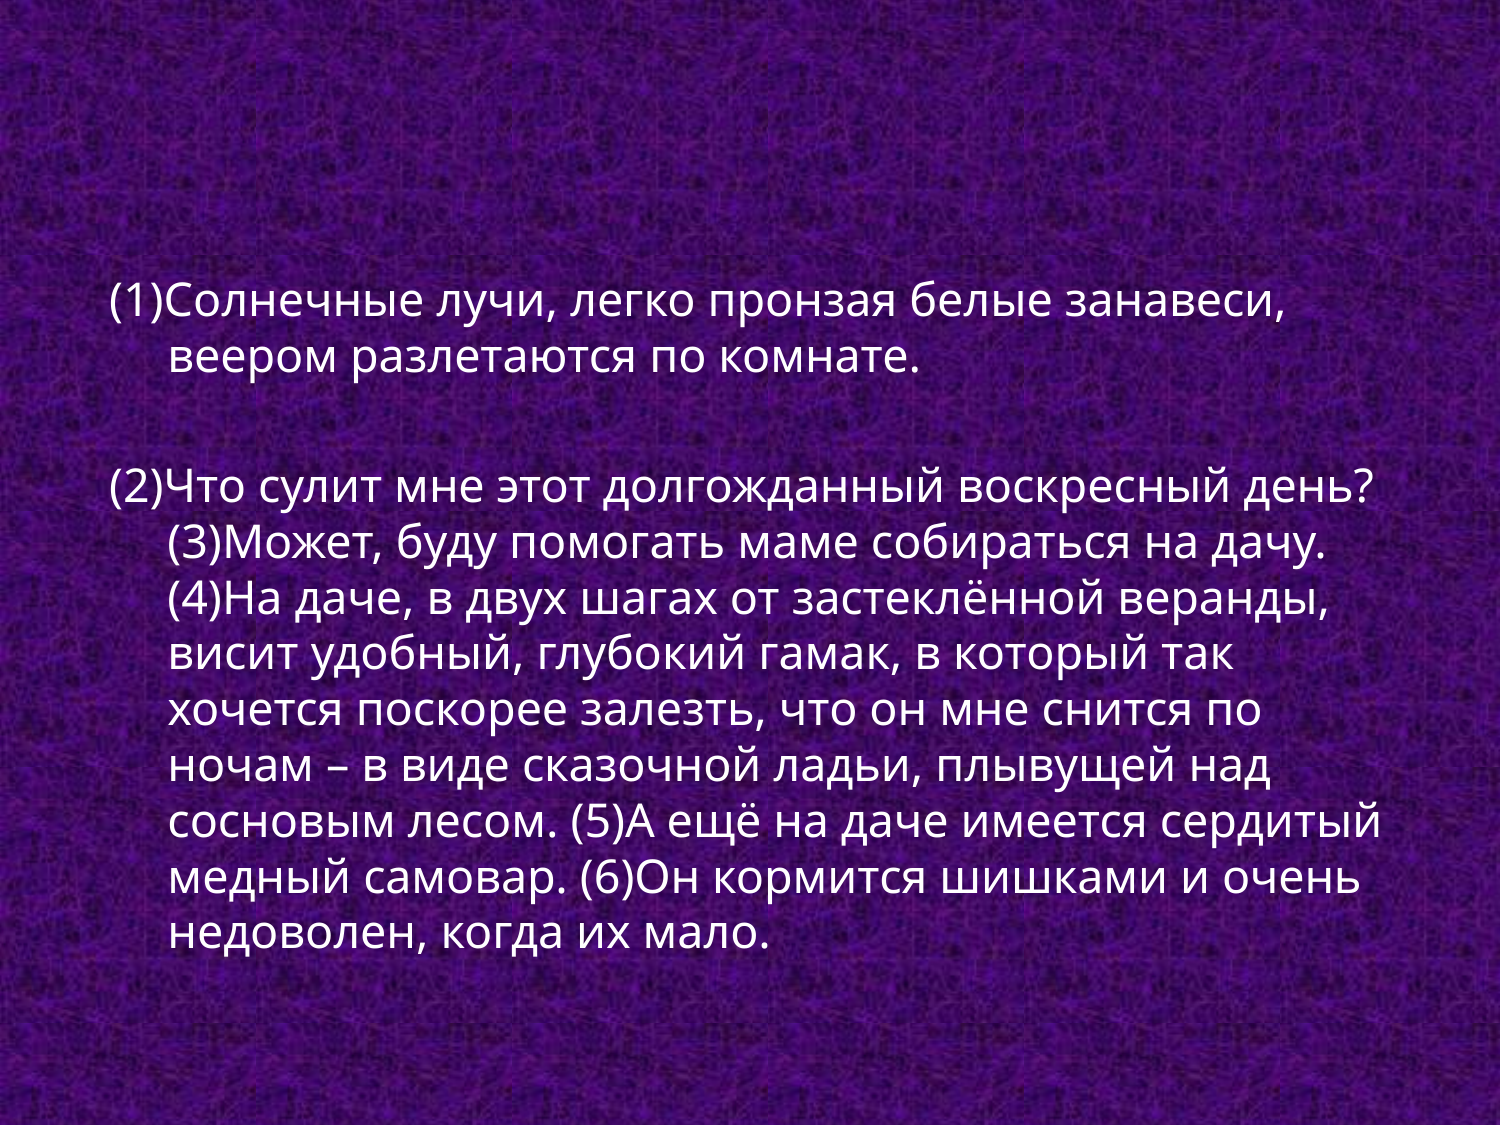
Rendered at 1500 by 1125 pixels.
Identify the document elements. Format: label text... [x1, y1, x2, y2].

picture [0, 0, 1500, 1125]
list (1)Солнечные лучи, легко пронзая белые занавеси, веером разлетаются по комнате. (2)Что сулит мне этот долгожданный воскресный день? (3)Может, буду помогать маме собираться на дачу. (4)На даче, в двух шагах от застеклённой веранды, висит удобный, глубокий гамак, в который так хочется поскорее залезть, что он мне снится по ночам – в виде сказочной ладьи, плывущей над сосновым лесом. (5)А ещё на даче имеется сердитый медный самовар. (6)Он кормится шишками и очень недоволен, когда их мало. [75, 262, 1425, 1035]
